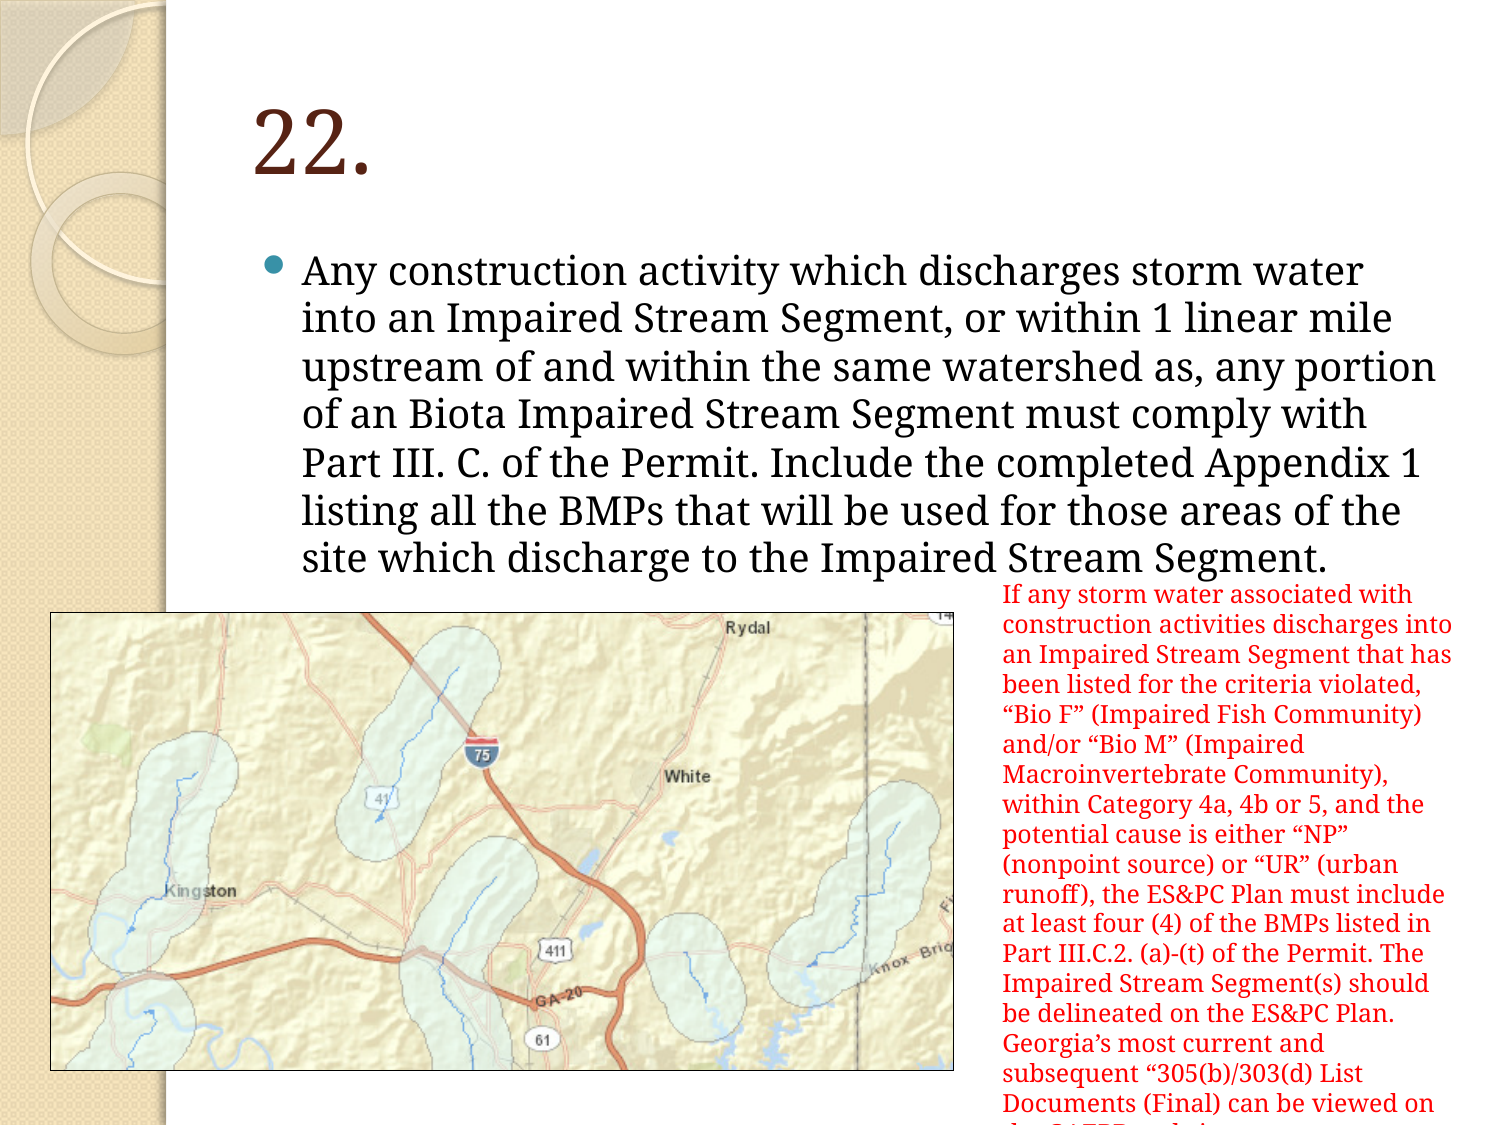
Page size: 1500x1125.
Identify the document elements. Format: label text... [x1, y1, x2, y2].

text_box If any storm water associated with construction activities discharges into an Impaired Stream Segment that has been listed for the criteria violated, “Bio F” (Impaired Fish Community) and/or “Bio M” (Impaired Macroinvertebrate Community), within Category 4a, 4b or 5, and the potential cause is either “NP” (nonpoint source) or “UR” (urban runoff), the ES&PC Plan must include at least four (4) of the BMPs listed in Part III.C.2. (a)-(t) of the Permit. The Impaired Stream Segment(s) should be delineated on the ES&PC Plan. Georgia’s most current and subsequent “305(b)/303(d) List Documents (Final) can be viewed on the GAEPD website. [987, 571, 1475, 1125]
list Any construction activity which discharges storm water into an Impaired Stream Segment, or within 1 linear mile upstream of and within the same watershed as, any portion of an Biota Impaired Stream Segment must comply with Part III. C. of the Permit. Include the completed Appendix 1 listing all the BMPs that will be used for those areas of the site which discharge to the Impaired Stream Segment. [235, 237, 1466, 625]
title 22. [235, 45, 1466, 233]
picture [49, 612, 954, 1071]
